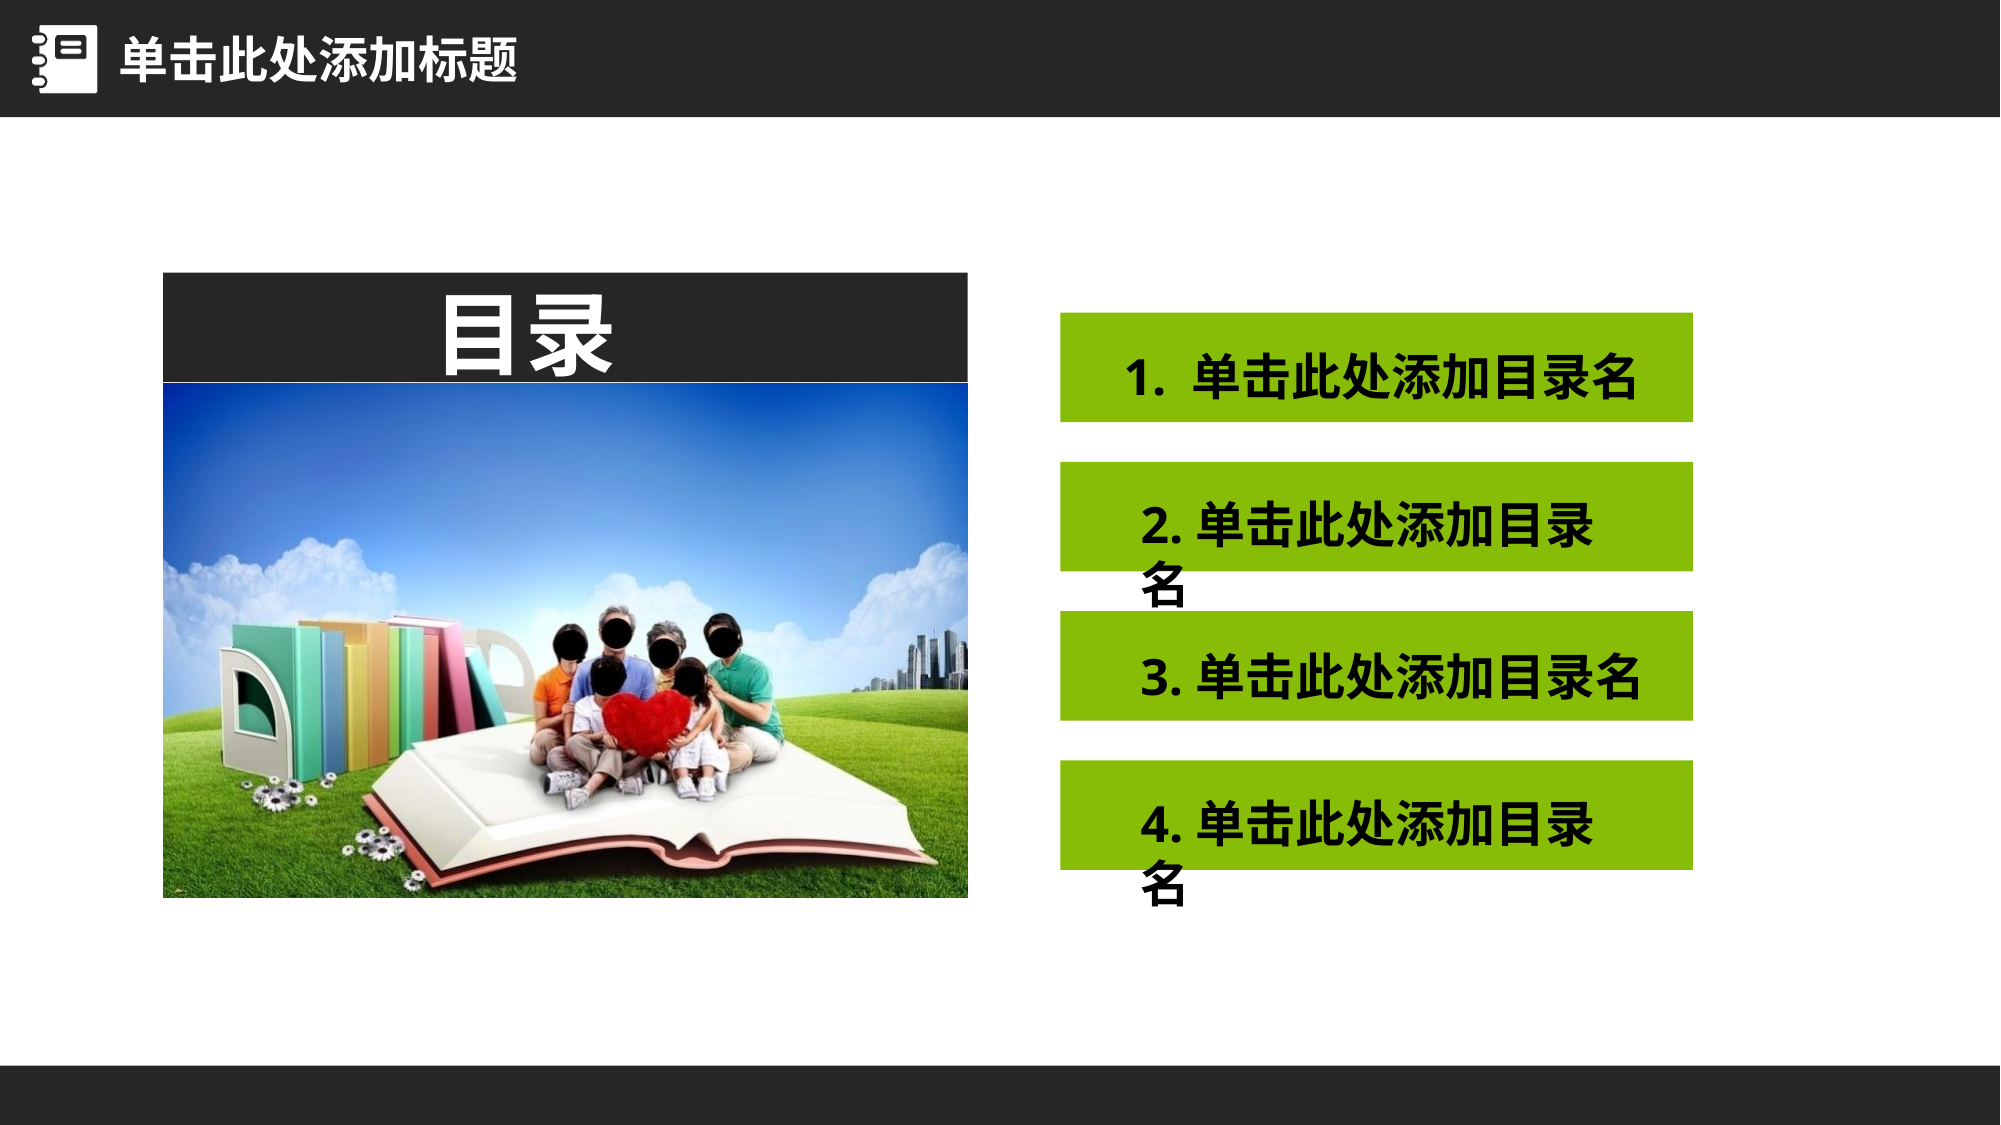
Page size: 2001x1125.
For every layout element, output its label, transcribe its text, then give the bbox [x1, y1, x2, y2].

picture [27, 20, 104, 98]
text_box 2.单击此处添加目录名 [1125, 485, 1659, 621]
text_box [1060, 611, 1693, 721]
text_box [163, 272, 418, 383]
picture [163, 383, 968, 898]
text_box [0, 1065, 2000, 1125]
text_box [0, 0, 2000, 118]
text_box [1060, 461, 1693, 572]
text_box 3.单击此处添加目录名 [1125, 637, 1676, 713]
text_box [1060, 760, 1693, 870]
text_box 1. 单击此处添加目录名 [1108, 338, 1676, 413]
text_box 目录 [418, 269, 713, 383]
text_box 4.单击此处添加目录名 [1125, 784, 1659, 920]
text_box [713, 272, 968, 383]
text_box [1060, 312, 1693, 423]
text_box 单击此处添加标题 [104, 21, 542, 97]
